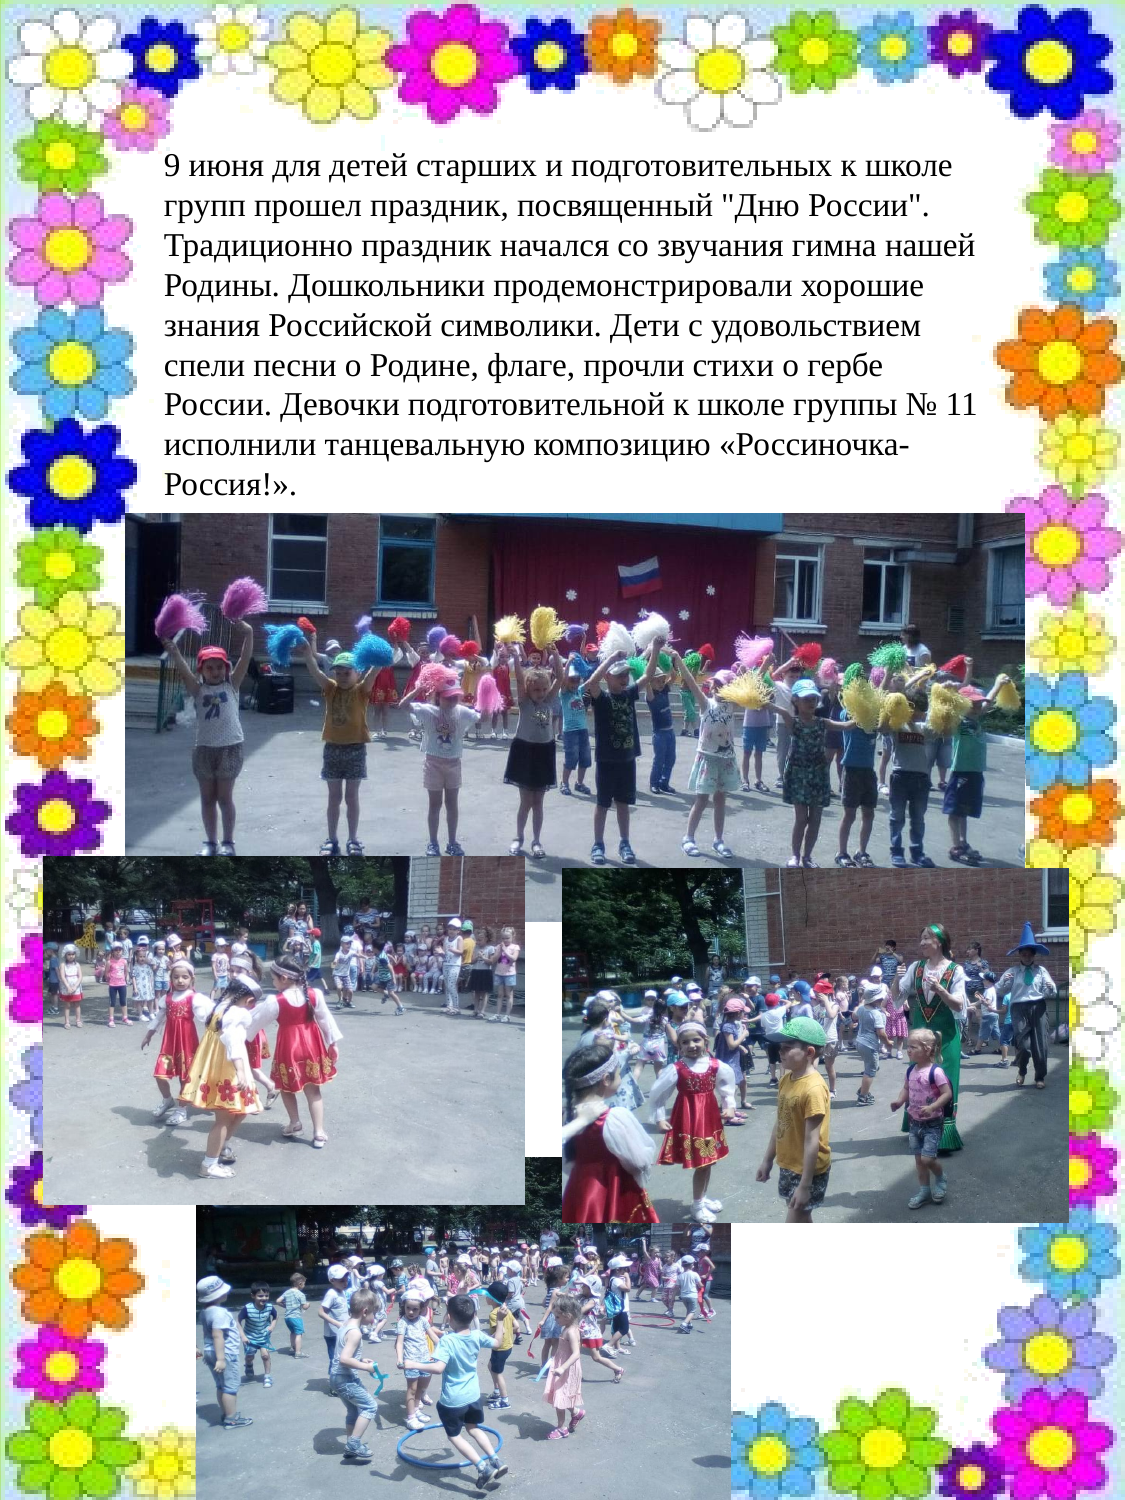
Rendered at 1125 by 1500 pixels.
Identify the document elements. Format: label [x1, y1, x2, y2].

text_box [42, 135, 1069, 1500]
picture [0, 0, 1125, 1500]
